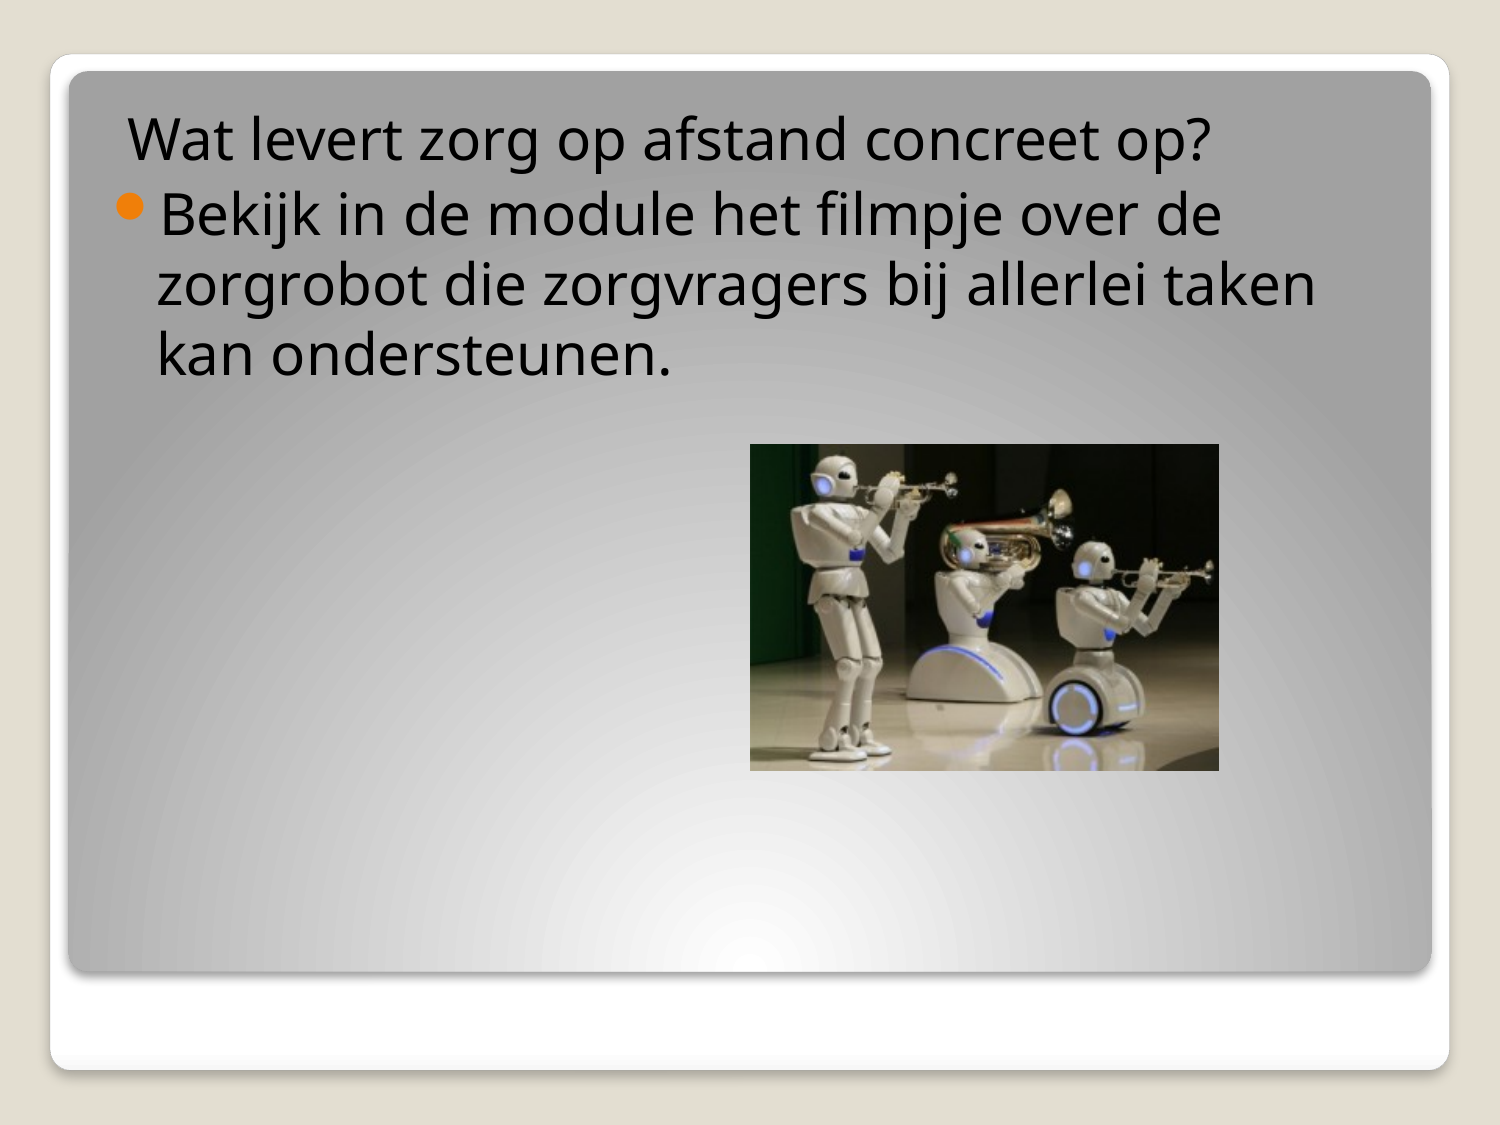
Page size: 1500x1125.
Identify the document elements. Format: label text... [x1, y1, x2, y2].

list Wat levert zorg op afstand concreet op? Bekijk in de module het filmpje over de zorgrobot die zorgvragers bij allerlei taken kan ondersteunen. [82, 86, 1425, 774]
picture [749, 444, 1219, 772]
